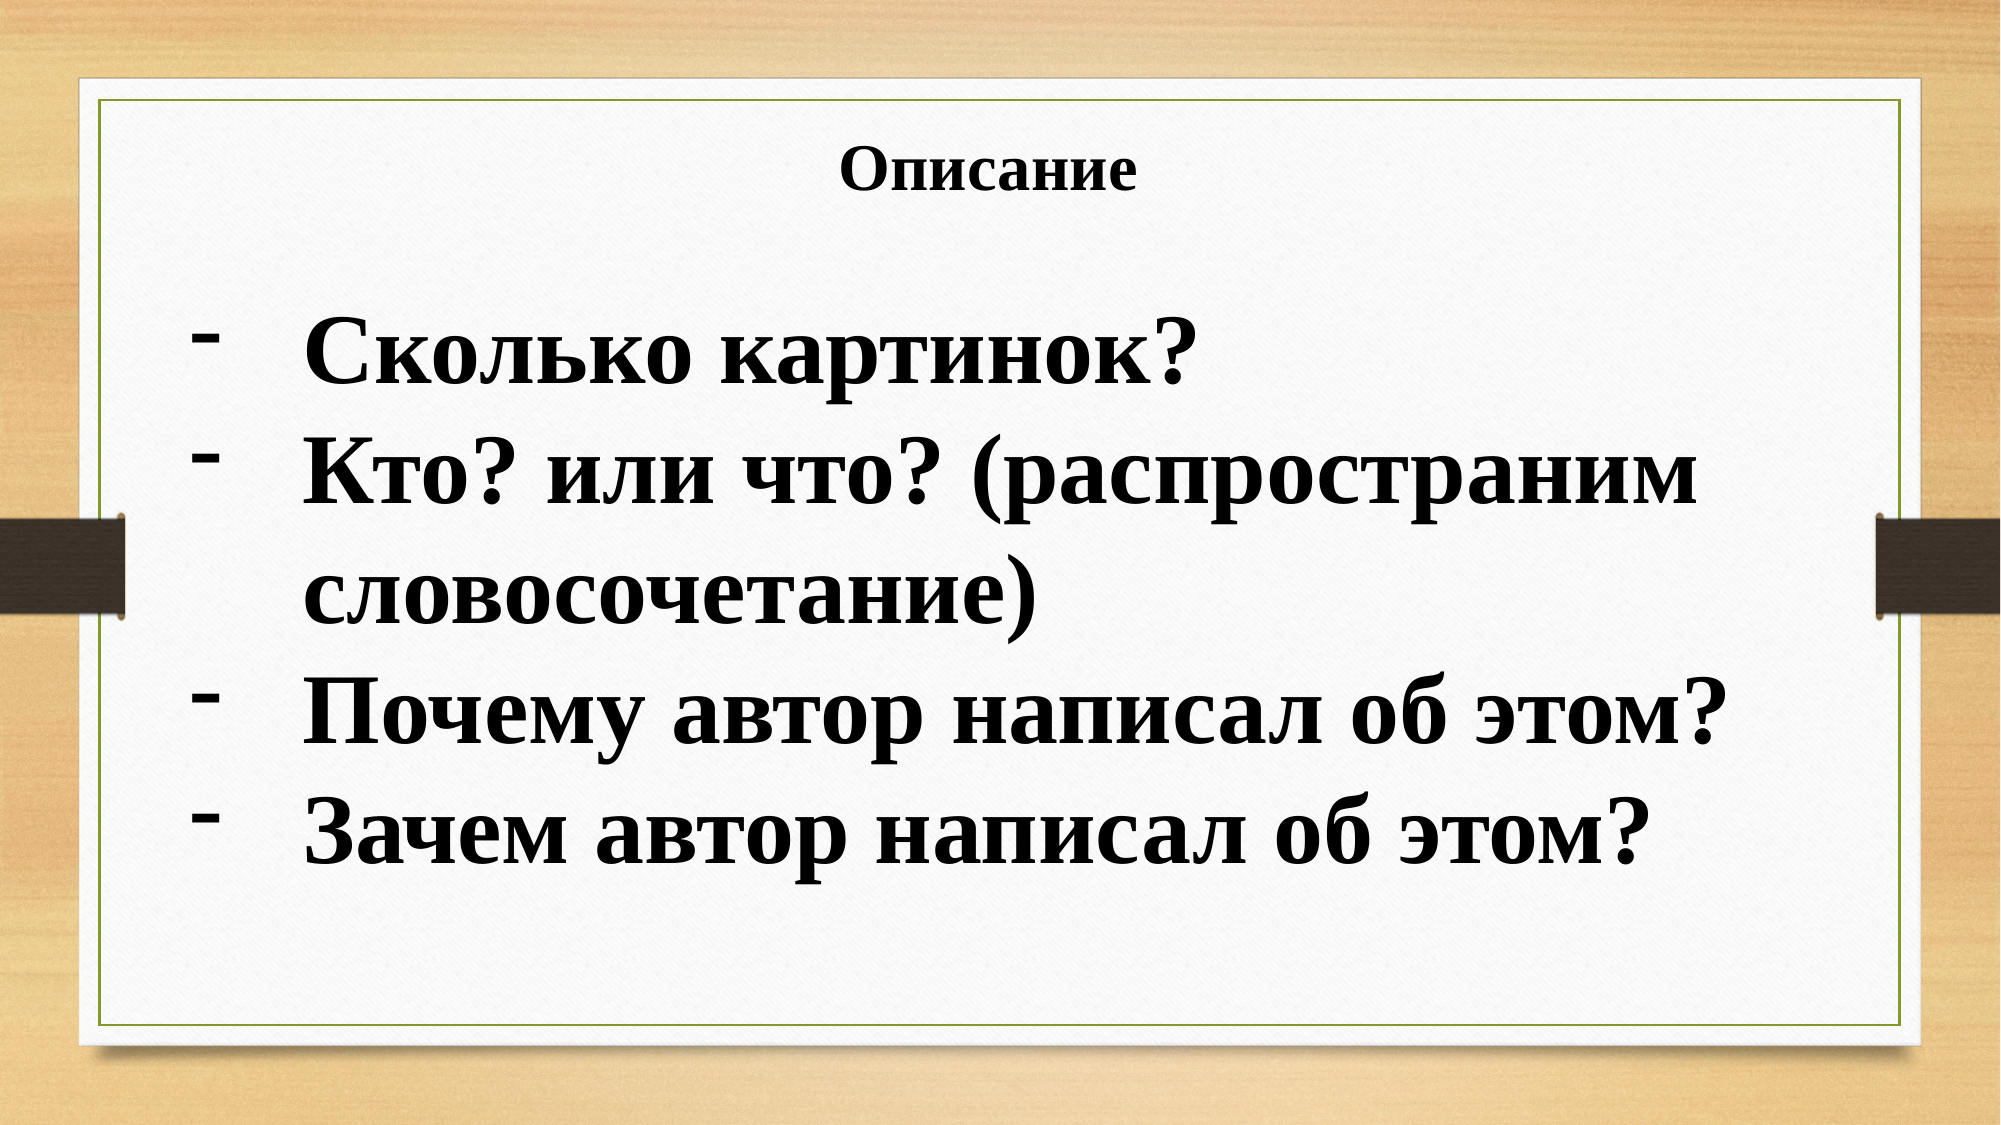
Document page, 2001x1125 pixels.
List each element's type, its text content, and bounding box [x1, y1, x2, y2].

text_box Описание Сколько картинок? Кто? или что? (распространим словосочетание) Почему автор написал об этом? Зачем автор написал об этом? [175, 116, 1802, 891]
picture [0, 0, 2001, 1125]
